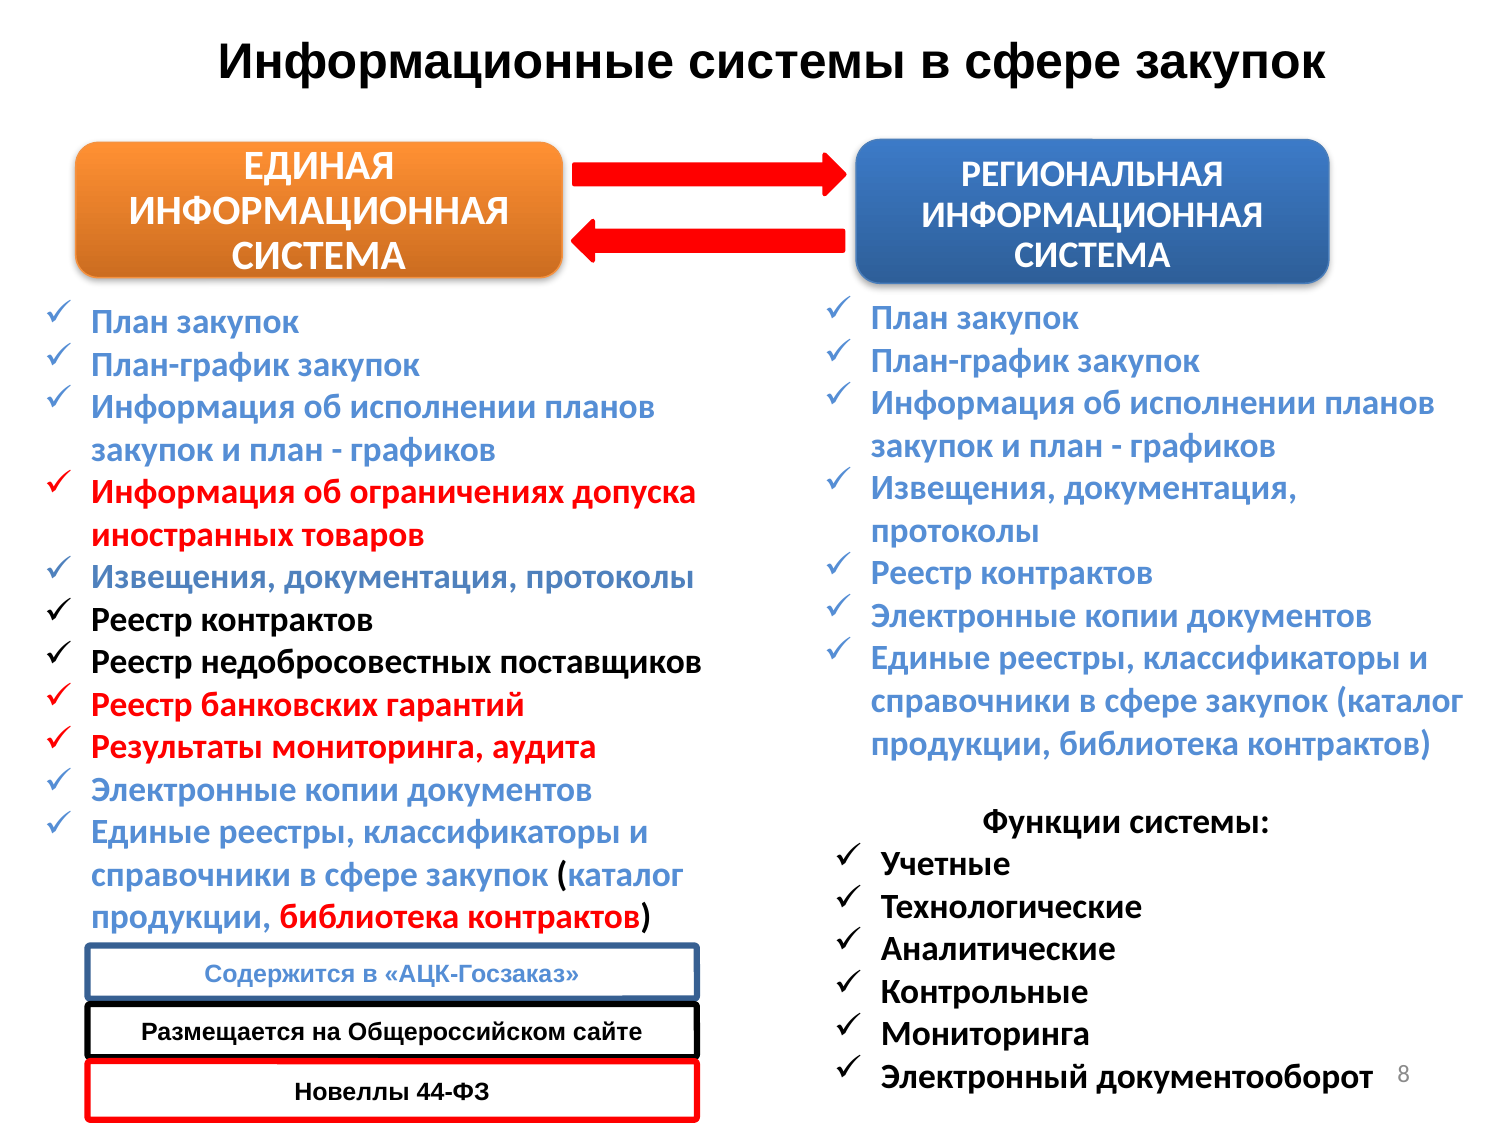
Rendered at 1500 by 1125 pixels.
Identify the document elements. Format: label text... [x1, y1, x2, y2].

text_box [100, 34, 1400, 201]
slide_number 8 [1074, 1042, 1425, 1103]
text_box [75, 136, 563, 285]
text_box План закупок План-график закупок Информация об исполнении планов закупок и план - графиков Извещения, документация, протоколы Реестр контрактов Электронные копии документов Единые реестры, классификаторы и справочники в сфере закупок (каталог продукции, библиотека контрактов) [809, 286, 1483, 770]
text_box Функции системы: Учетные Технологические Аналитические Контрольные Мониторинга Электронный документооборот [819, 790, 1434, 1103]
text_box Размещается на Общероссийском сайте [85, 1002, 700, 1059]
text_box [855, 139, 1330, 284]
text_box Информационные системы в сфере закупок [122, 0, 1422, 118]
text_box Содержится в «АЦК-Госзаказ» [85, 943, 700, 1001]
text_box План закупок План-график закупок Информация об исполнении планов закупок и план - графиков Информация об ограничениях допуска иностранных товаров Извещения, документация, протоколы Реестр контрактов Реестр недобросовестных поставщиков Реестр банковских гарантий Результаты мониторинга, аудита Электронные копии документов Единые реестры, классификаторы и справочники в сфере закупок (каталог продукции, библиотека контрактов) [29, 290, 739, 944]
text_box [570, 218, 846, 263]
text_box [572, 152, 847, 197]
text_box Новеллы 44-ФЗ [85, 1059, 700, 1122]
